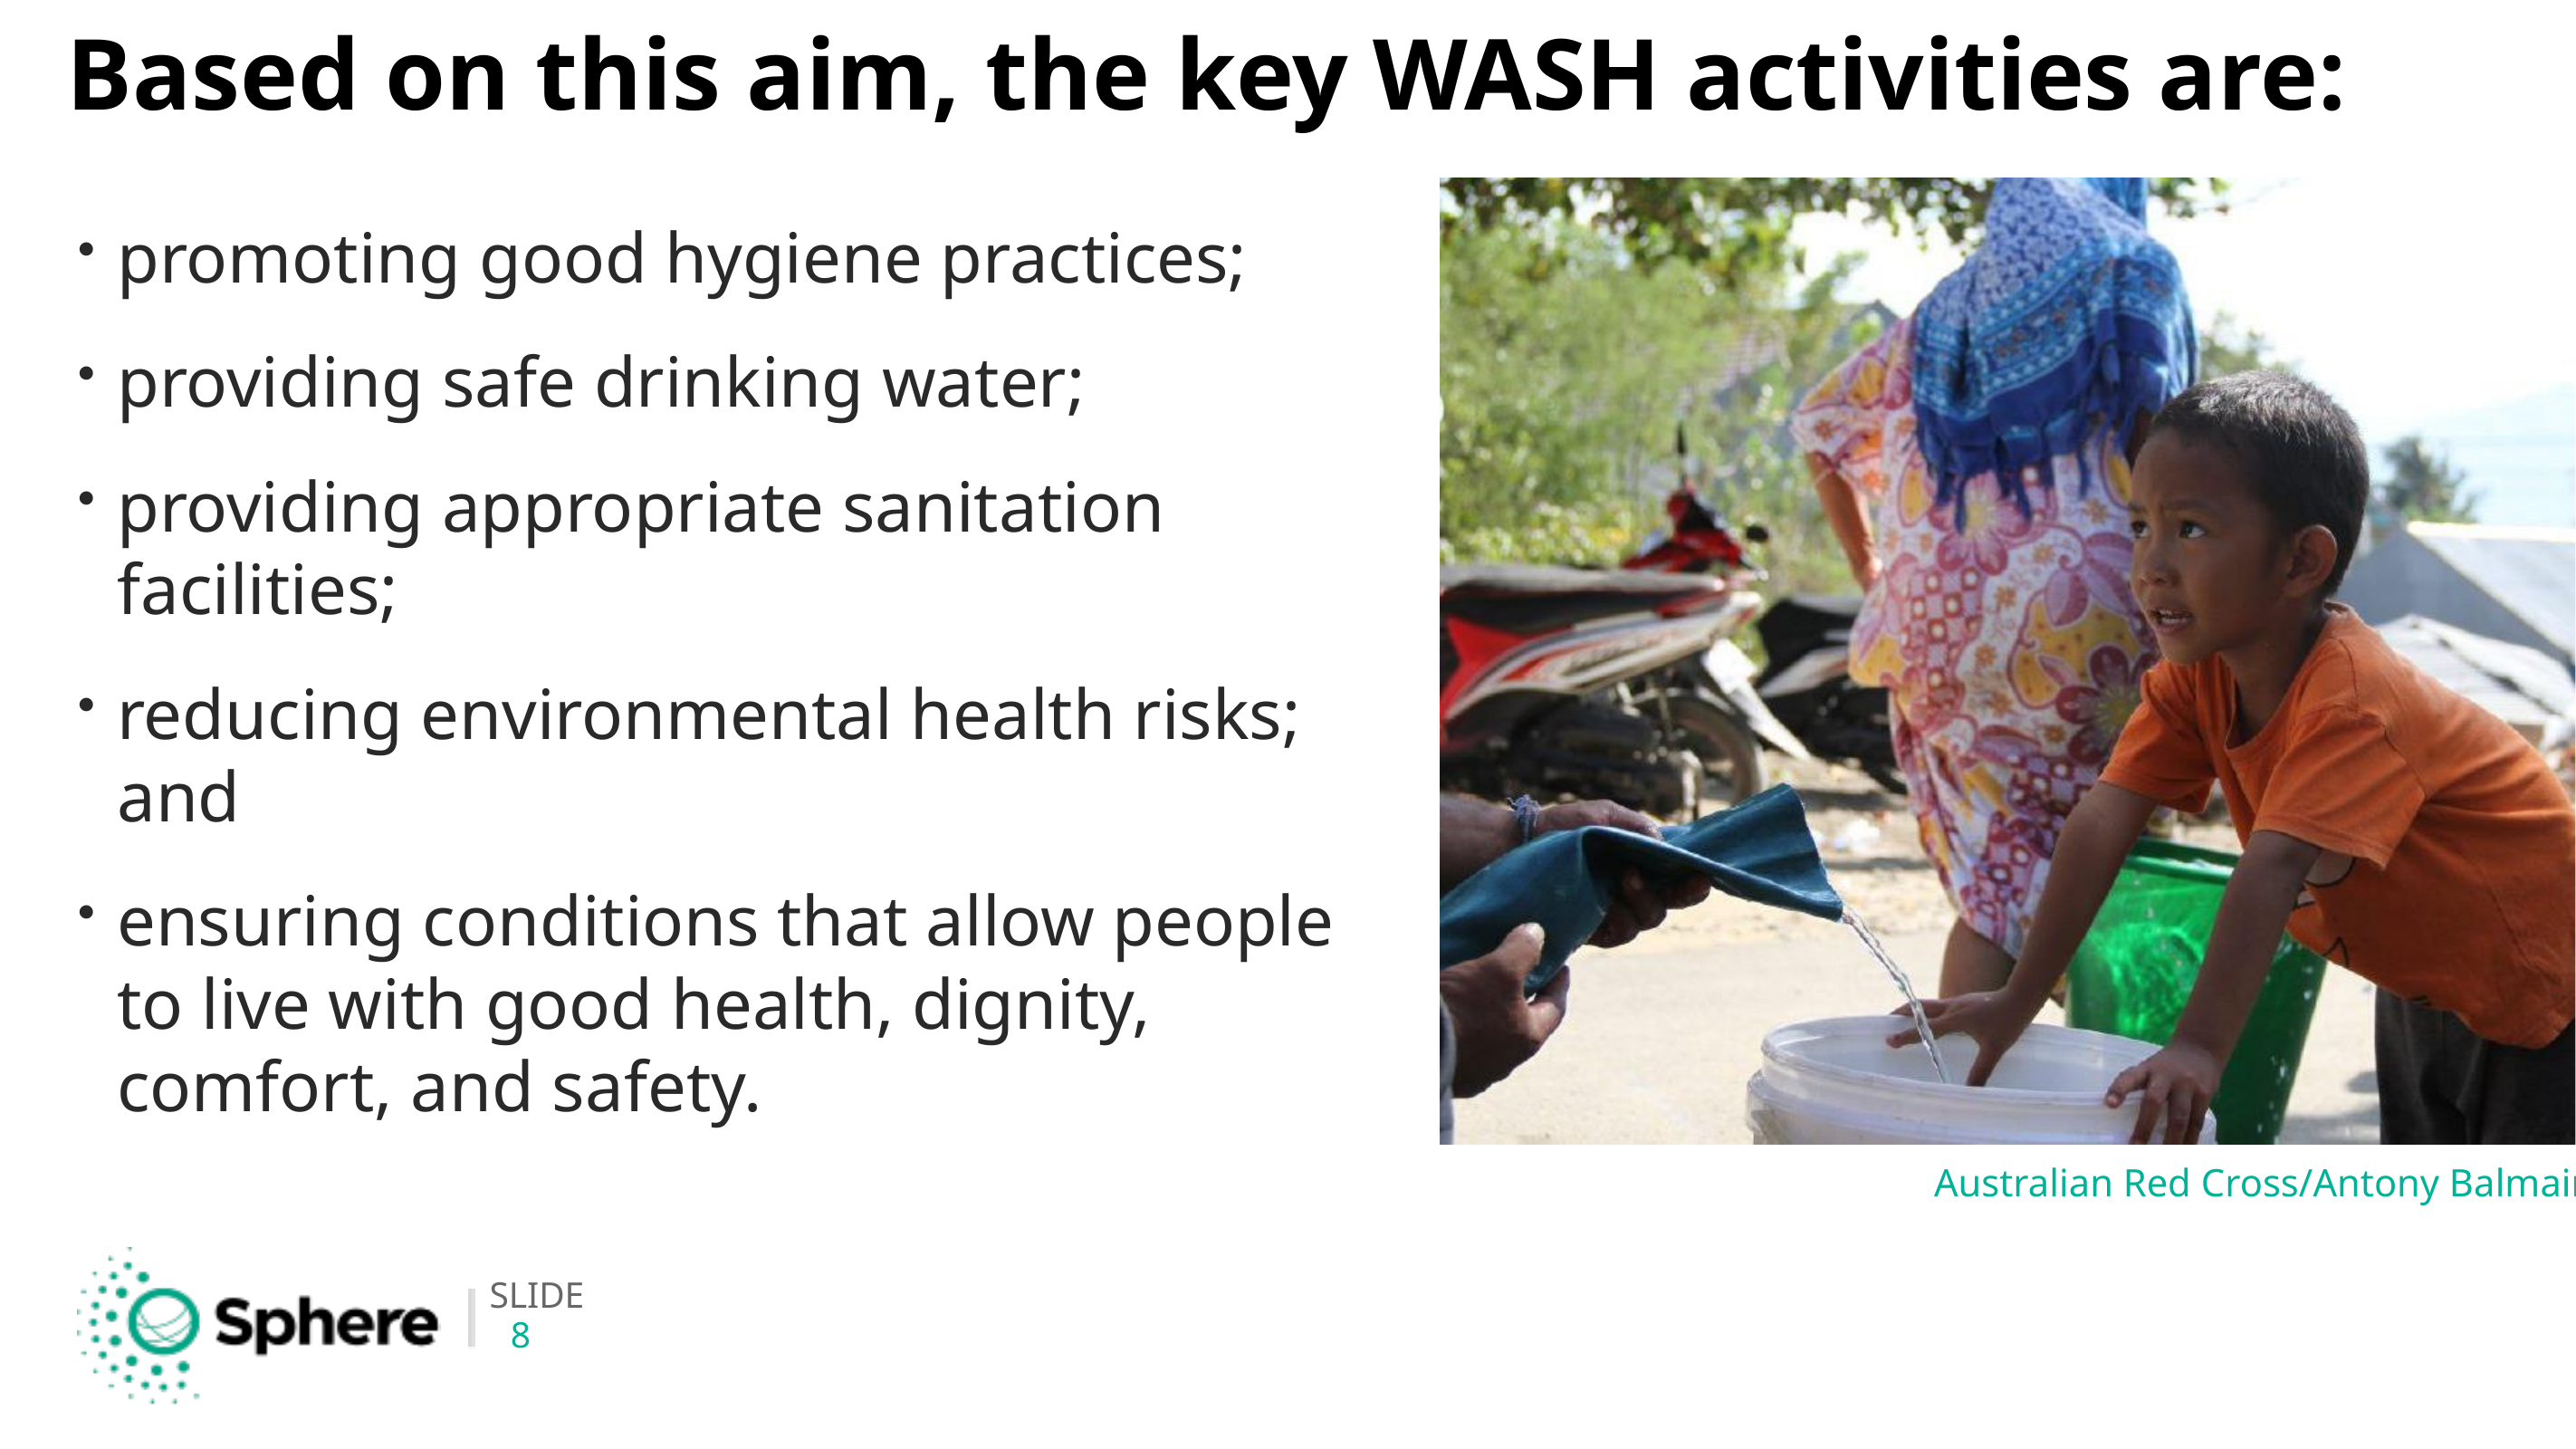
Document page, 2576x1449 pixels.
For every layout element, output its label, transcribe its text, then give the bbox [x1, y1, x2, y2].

slide_number 8 [502, 1304, 562, 1364]
text_box Australian Red Cross/Antony Balmain [1920, 1151, 2576, 1211]
title Based on this aim, the key WASH activities are: [58, 3, 2576, 326]
picture [77, 1247, 441, 1406]
picture [1439, 177, 2576, 1145]
list promoting good hygiene practices; providing safe drinking water; providing appropriate sanitation facilities; reducing environmental health risks; and ensuring conditions that allow people to live with good health, dignity, comfort, and safety. [70, 206, 1385, 1141]
picture [468, 1289, 479, 1349]
